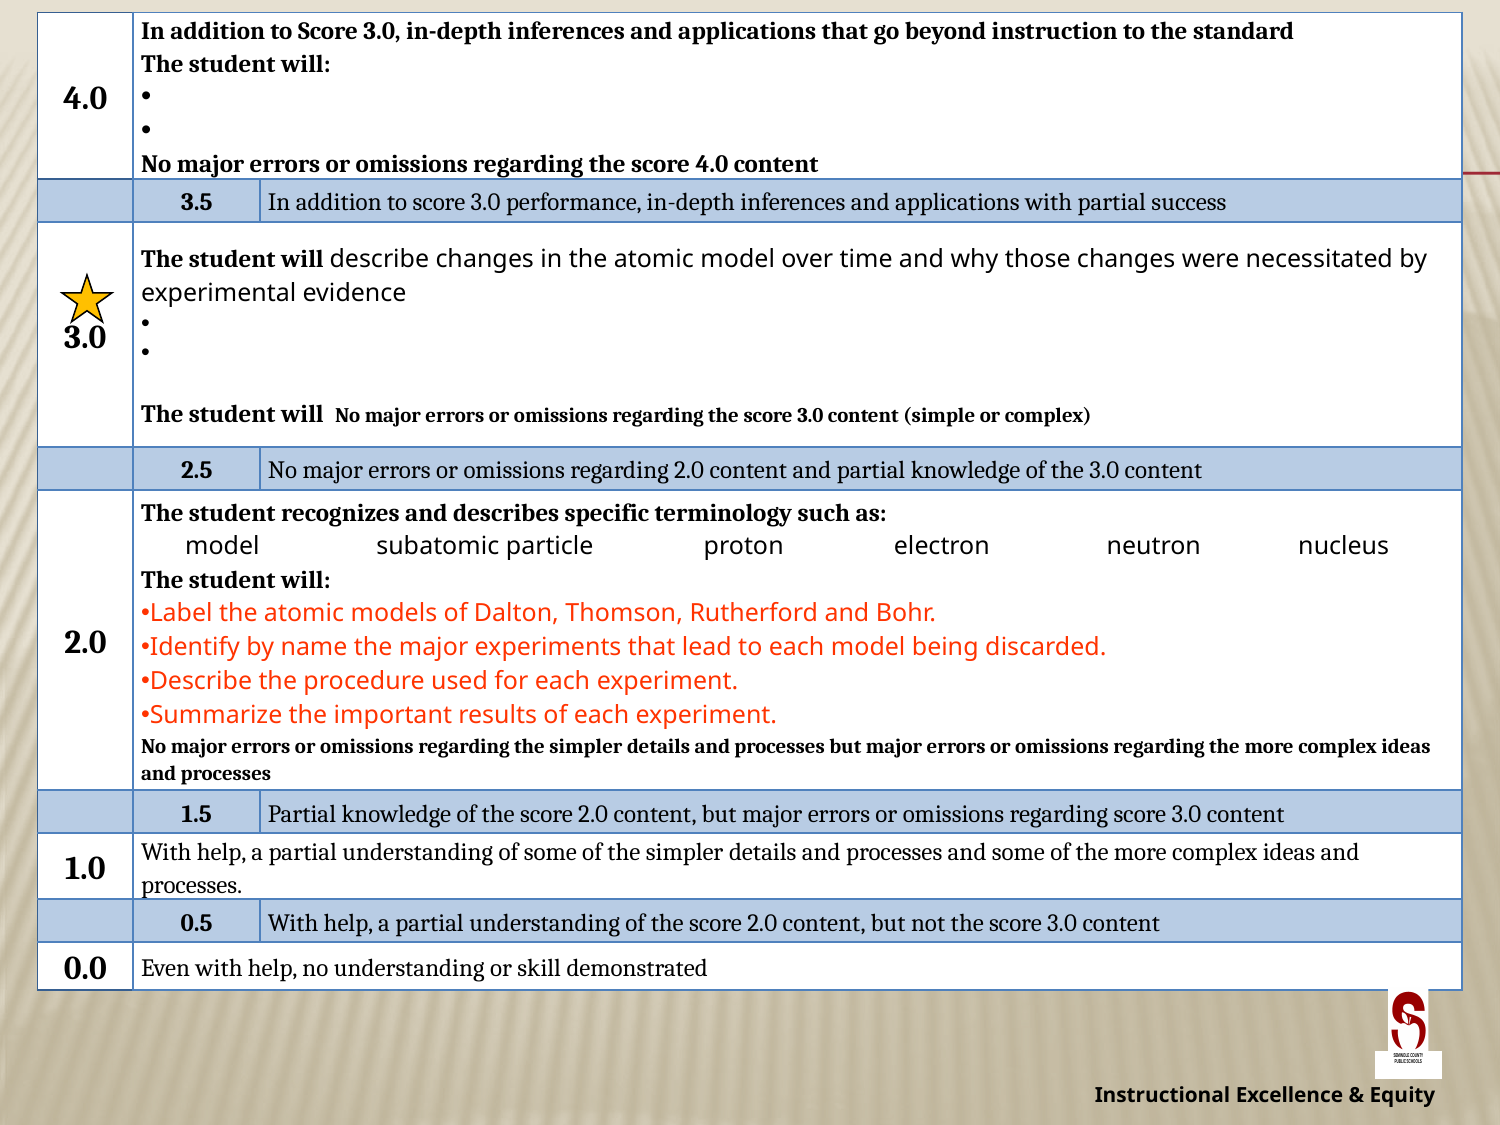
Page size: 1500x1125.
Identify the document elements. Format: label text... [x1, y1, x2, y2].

table_cell The student will describe changes in the atomic model over time and why those changes were necessitated by experimental evidence The student will No major errors or omissions regarding the score 3.0 content (simple or complex) [134, 223, 1461, 446]
table_cell 1.5 [134, 791, 259, 832]
table_cell [38, 900, 132, 941]
text_box Instructional Excellence & Equity [975, 1074, 1450, 1115]
table_cell 3.0 [38, 223, 132, 446]
table_cell Partial knowledge of the score 2.0 content, but major errors or omissions regarding score 3.0 content [261, 791, 1461, 832]
table_cell 1.0 [38, 834, 132, 898]
table_cell With help, a partial understanding of some of the simpler details and processes and some of the more complex ideas and processes. [134, 834, 1461, 898]
table_cell 3.5 [134, 180, 259, 221]
table_header In addition to Score 3.0, in-depth inferences and applications that go beyond instruction to the standard The student will: No major errors or omissions regarding the score 4.0 content [134, 13, 1461, 178]
table_cell 0.5 [134, 900, 259, 941]
table_cell With help, a partial understanding of the score 2.0 content, but not the score 3.0 content [261, 900, 1461, 941]
table_cell 2.5 [134, 448, 259, 489]
table_cell [38, 448, 132, 489]
text_box [62, 274, 112, 322]
table_cell No major errors or omissions regarding 2.0 content and partial knowledge of the 3.0 content [261, 448, 1461, 489]
table_cell [38, 180, 132, 221]
table_cell [38, 791, 132, 832]
table_cell The student recognizes and describes specific terminology such as: model subatomic particle proton electron neutron nucleus The student will: Label the atomic models of Dalton, Thomson, Rutherford and Bohr. Identify by name the major experiments that lead to each model being discarded. Describe the procedure used for each experiment. Summarize the important results of each experiment. No major errors or omissions regarding the simpler details and processes but major errors or omissions regarding the more complex ideas and processes [134, 491, 1461, 789]
table_header 4.0 [38, 13, 132, 178]
table_cell In addition to score 3.0 performance, in-depth inferences and applications with partial success [261, 180, 1461, 221]
table_cell Even with help, no understanding or skill demonstrated [134, 943, 1461, 989]
table_cell 0.0 [38, 943, 132, 989]
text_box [1374, 987, 1443, 1085]
table_cell 2.0 [38, 491, 132, 789]
